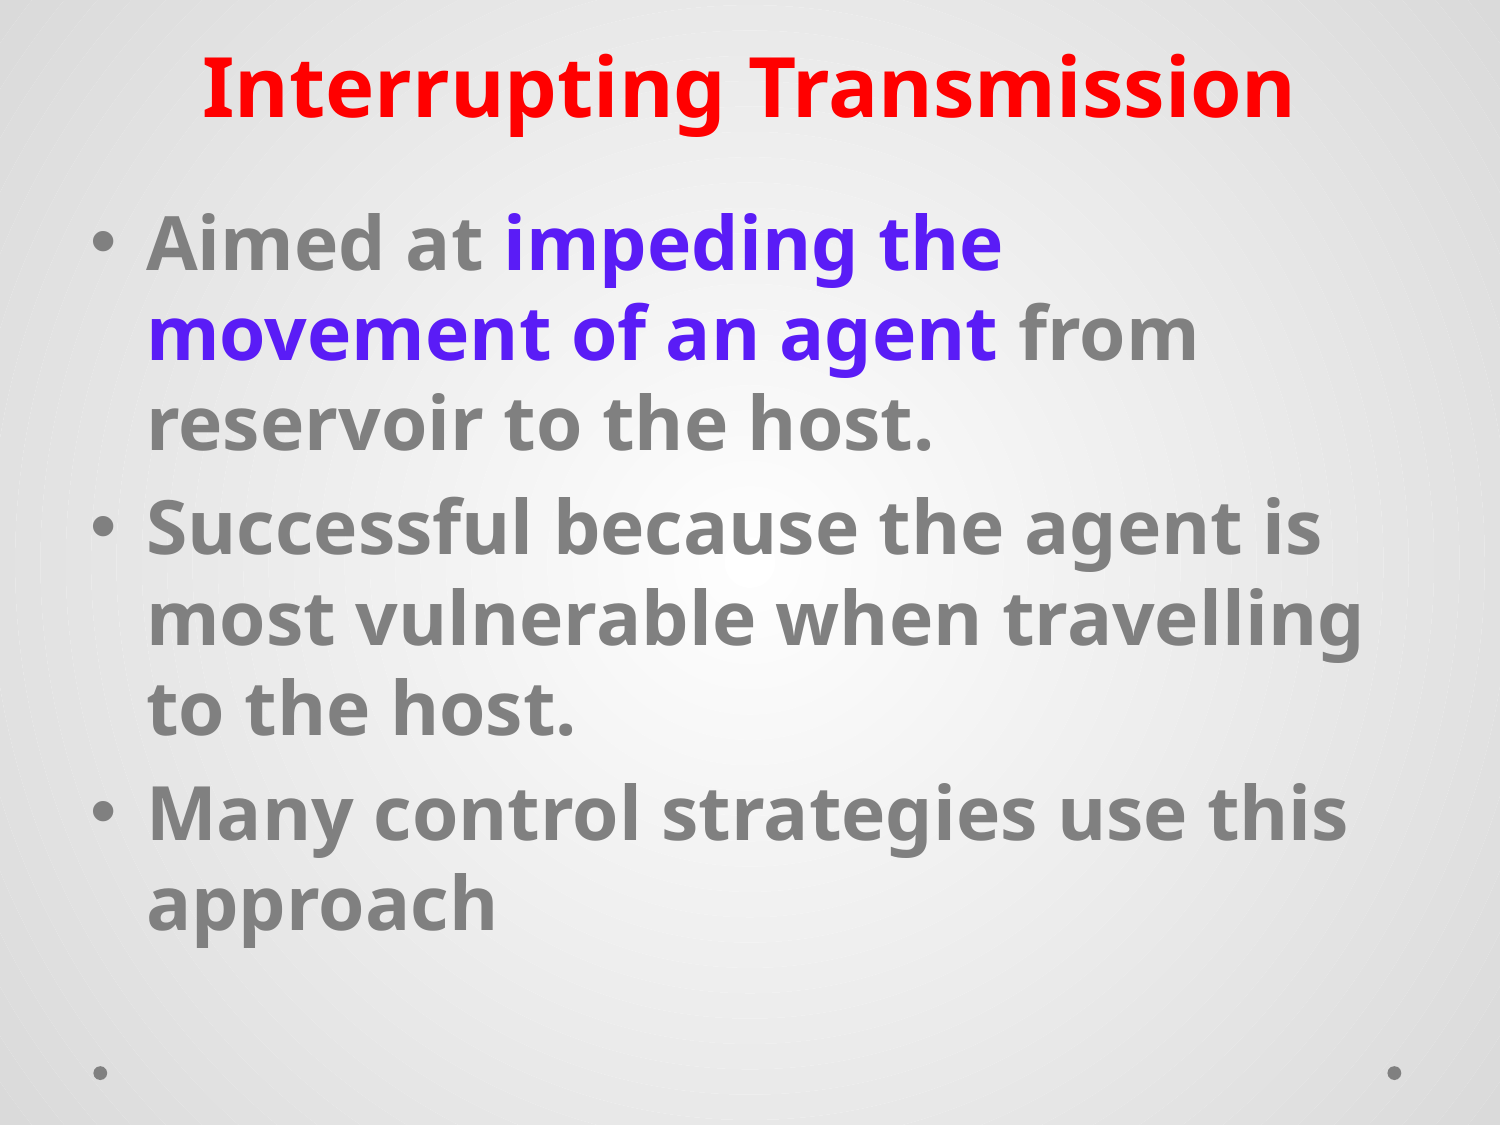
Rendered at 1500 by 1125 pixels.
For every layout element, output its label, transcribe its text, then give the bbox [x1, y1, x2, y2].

list Aimed at impeding the movement of an agent from reservoir to the host. Successful because the agent is most vulnerable when travelling to the host. Many control strategies use this approach [75, 187, 1425, 1005]
title Interrupting Transmission [75, 0, 1425, 187]
